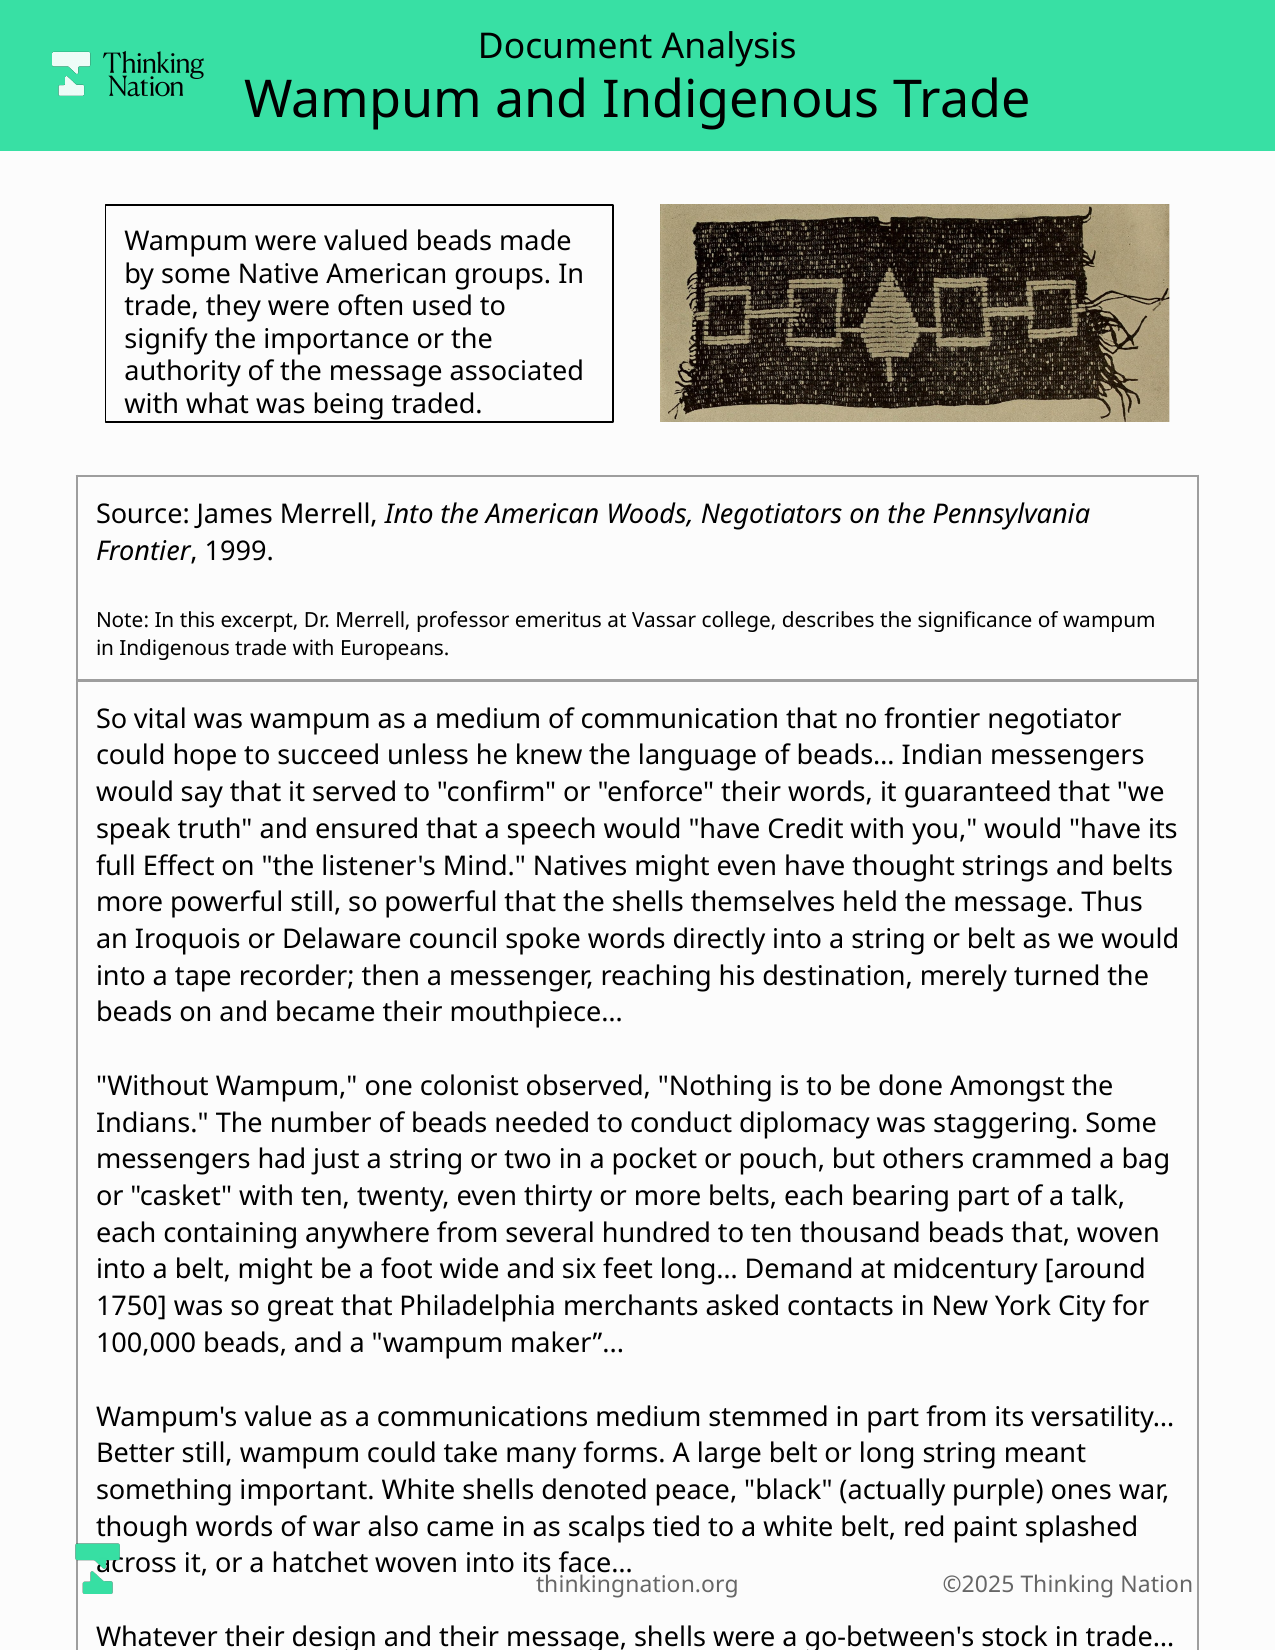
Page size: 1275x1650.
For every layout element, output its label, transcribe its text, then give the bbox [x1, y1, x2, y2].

table_cell So vital was wampum as a medium of communication that no frontier negotiator could hope to succeed unless he knew the language of beads… Indian messengers would say that it served to "confirm" or "enforce" their words, it guaranteed that "we speak truth" and ensured that a speech would "have Credit with you," would "have its full Effect on "the listener's Mind." Natives might even have thought strings and belts more powerful still, so powerful that the shells themselves held the message. Thus an Iroquois or Delaware council spoke words directly into a string or belt as we would into a tape recorder; then a messenger, reaching his destination, merely turned the beads on and became their mouthpiece… "Without Wampum," one colonist observed, "Nothing is to be done Amongst the Indians." The number of beads needed to conduct diplomacy was staggering. Some messengers had just a string or two in a pocket or pouch, but others crammed a bag or "casket" with ten, twenty, even thirty or more belts, each bearing part of a talk, each containing anywhere from several hundred to ten thousand beads that, woven into a belt, might be a foot wide and six feet long… Demand at midcentury [around 1750] was so great that Philadelphia merchants asked contacts in New York City for 100,000 beads, and a "wampum maker”... Wampum's value as a communications medium stemmed in part from its versatility… Better still, wampum could take many forms. A large belt or long string meant something important. White shells denoted peace, "black" (actually purple) ones war, though words of war also came in as scalps tied to a white belt, red paint splashed across it, or a hatchet woven into its face… Whatever their design and their message, shells were a go-between's stock in trade… To run short or run out was to court disaster. [78, 682, 1197, 1650]
picture [659, 204, 1170, 423]
text_box ©2025 Thinking Nation [907, 1553, 1210, 1605]
text_box Document Analysis Wampum and Indigenous Trade [0, 0, 1275, 151]
text_box thinkingnation.org [486, 1553, 789, 1605]
picture [35, 37, 210, 110]
text_box Wampum were valued beads made by some Native American groups. In trade, they were often used to signify the importance or the authority of the message associated with what was being traded. [105, 204, 613, 423]
picture [62, 1533, 133, 1604]
table_header Source: James Merrell, Into the American Woods, Negotiators on the Pennsylvania Frontier, 1999. Note: In this excerpt, Dr. Merrell, professor emeritus at Vassar college, describes the significance of wampum in Indigenous trade with Europeans. [78, 477, 1197, 679]
